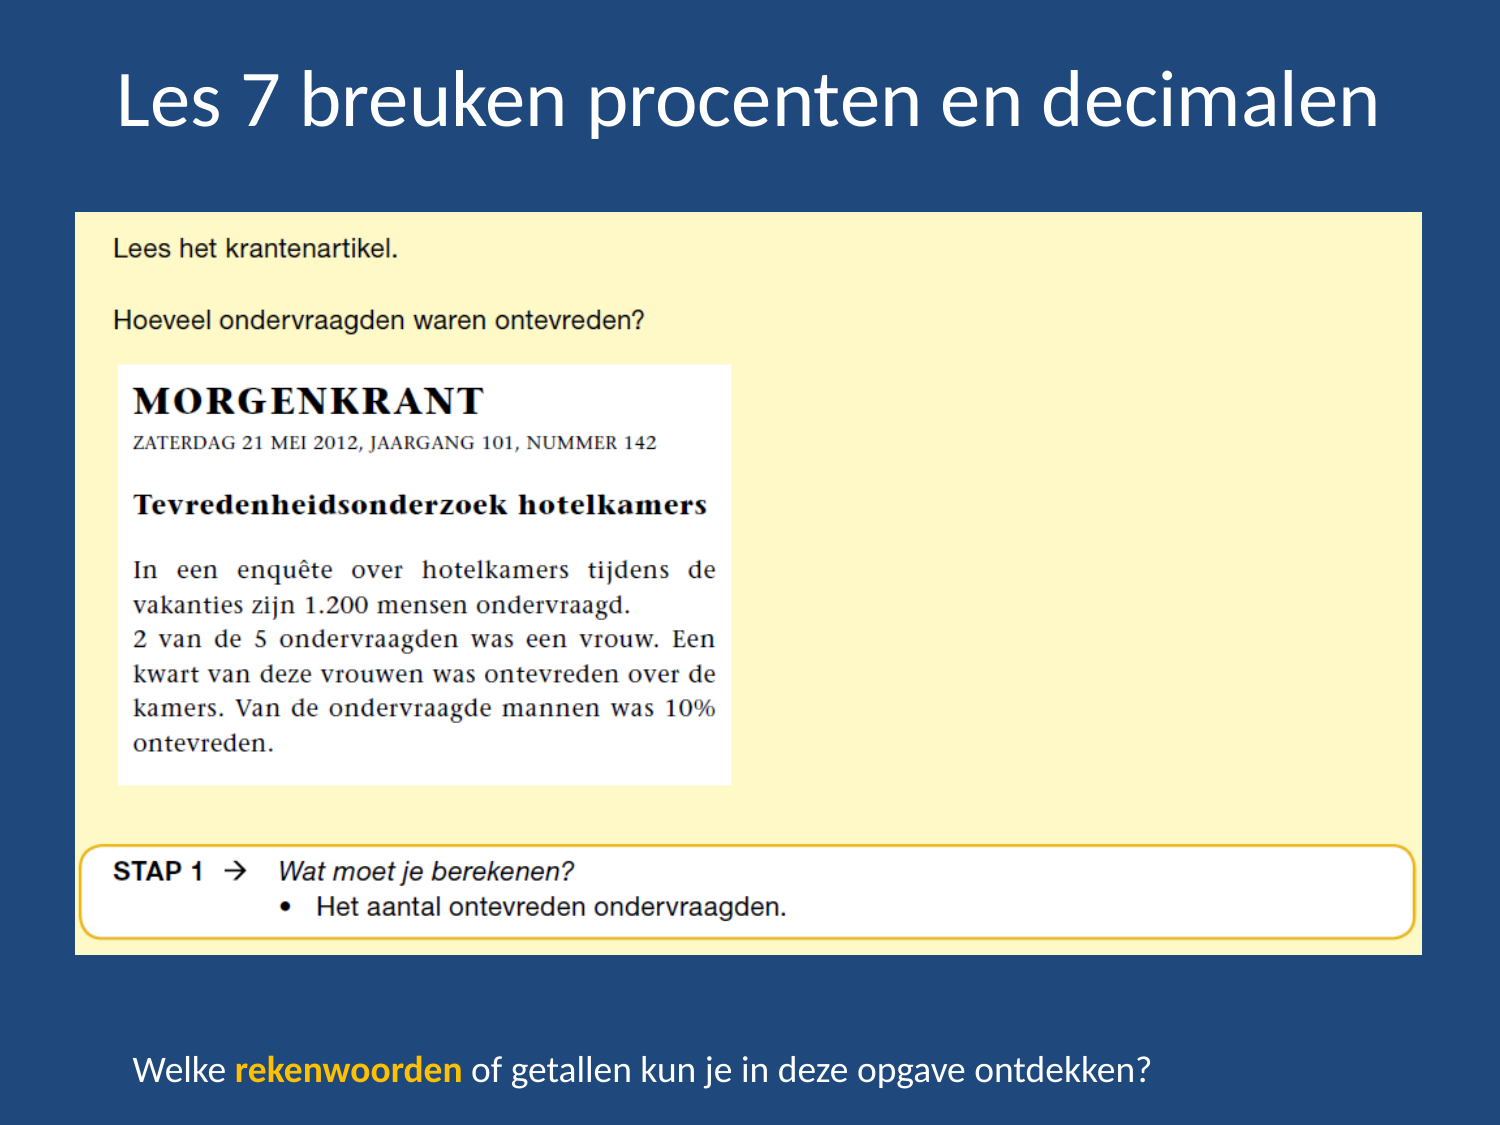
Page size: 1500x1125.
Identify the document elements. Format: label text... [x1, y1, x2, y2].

text_box Welke rekenwoorden of getallen kun je in deze opgave ontdekken? [117, 1037, 1177, 1098]
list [74, 212, 1422, 956]
title Les 7 breuken procenten en decimalen [75, 0, 1425, 188]
